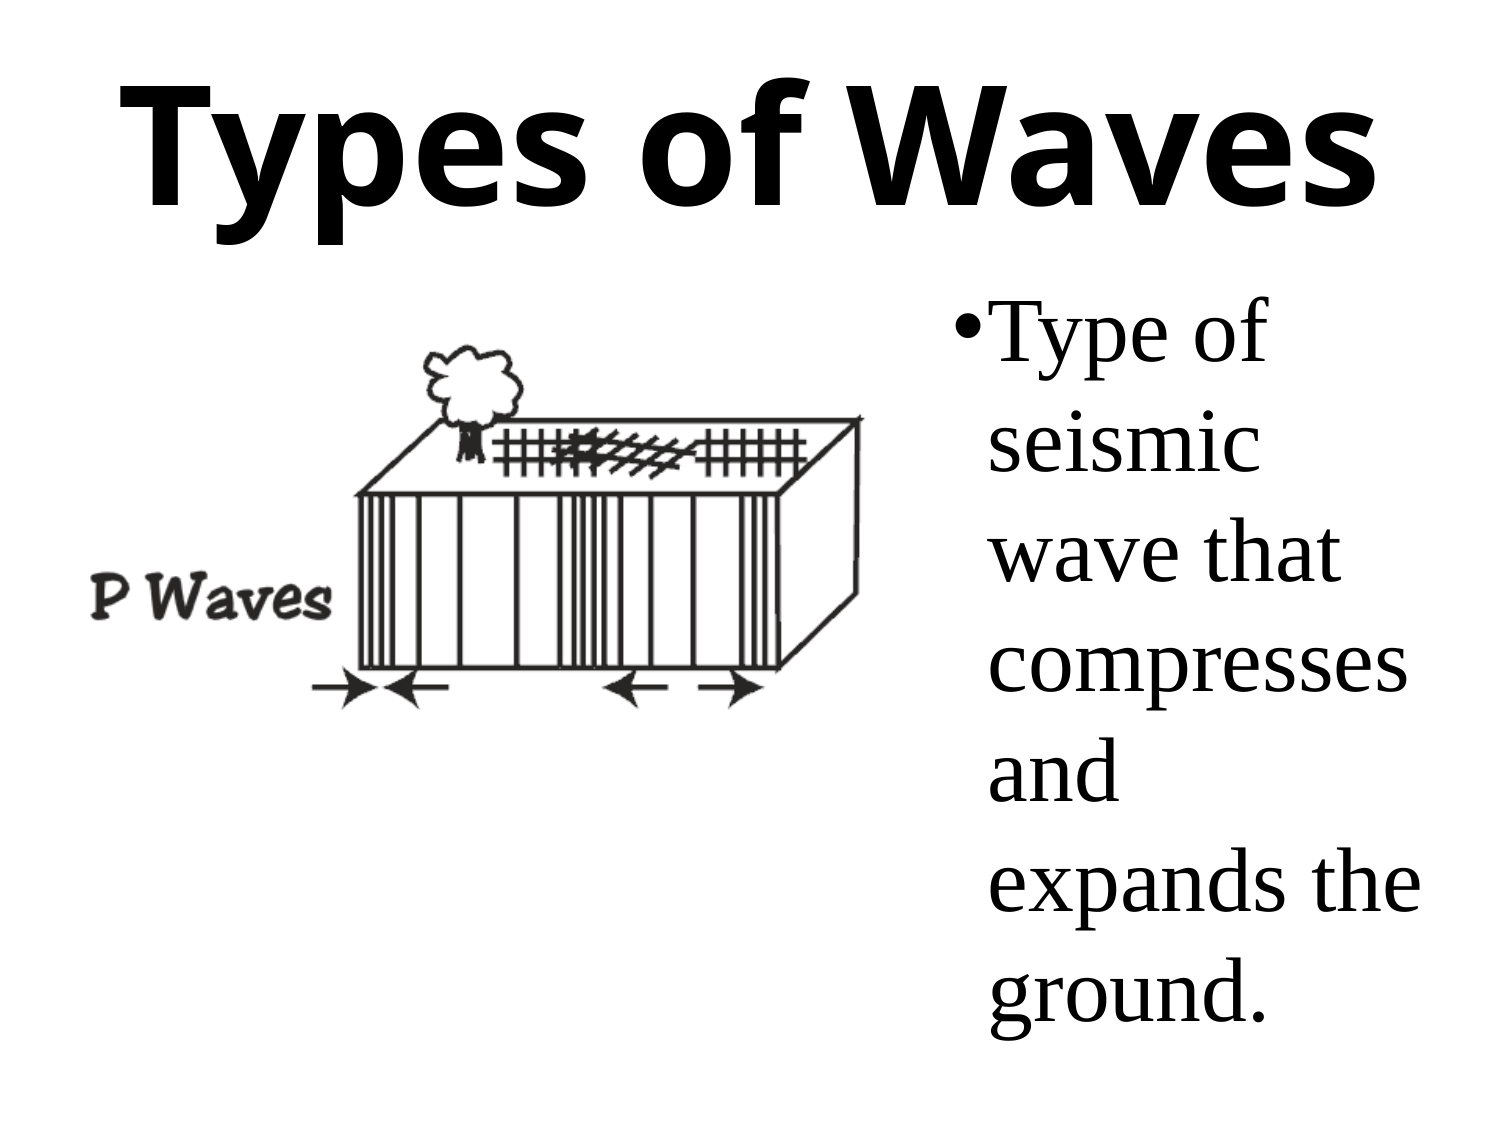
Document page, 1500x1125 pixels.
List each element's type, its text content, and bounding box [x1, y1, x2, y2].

text_box Type of seismic wave that compresses and expands the ground. [937, 262, 1450, 1047]
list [49, 324, 895, 724]
title Types of Waves [75, 45, 1425, 233]
